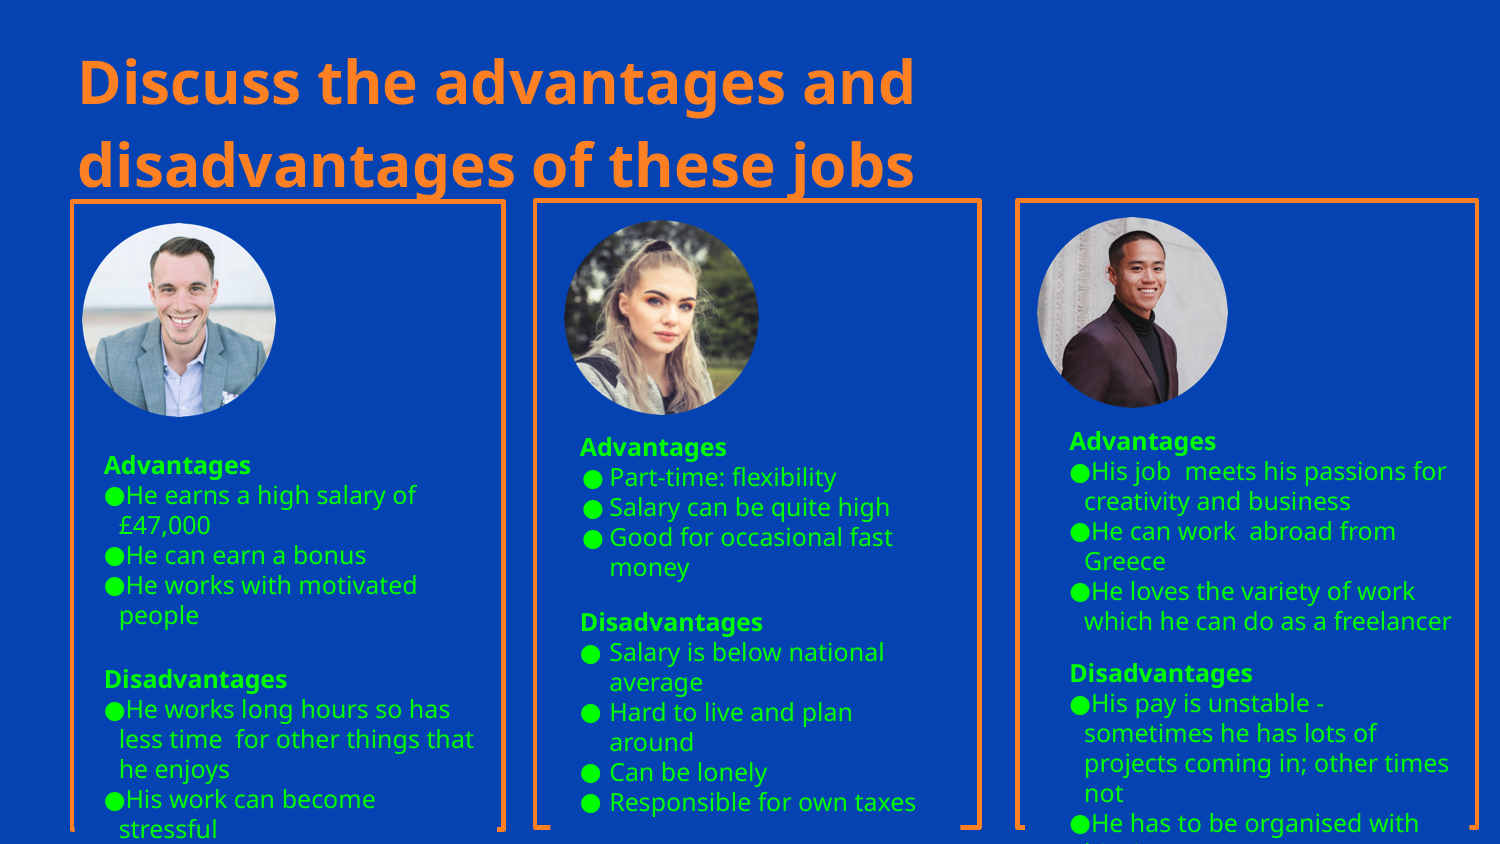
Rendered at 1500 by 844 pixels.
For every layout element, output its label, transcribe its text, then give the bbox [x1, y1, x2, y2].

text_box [71, 201, 504, 844]
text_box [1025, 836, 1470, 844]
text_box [534, 200, 980, 828]
text_box Discuss the advantages and disadvantages of these jobs [77, 33, 1289, 172]
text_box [1016, 200, 1478, 828]
